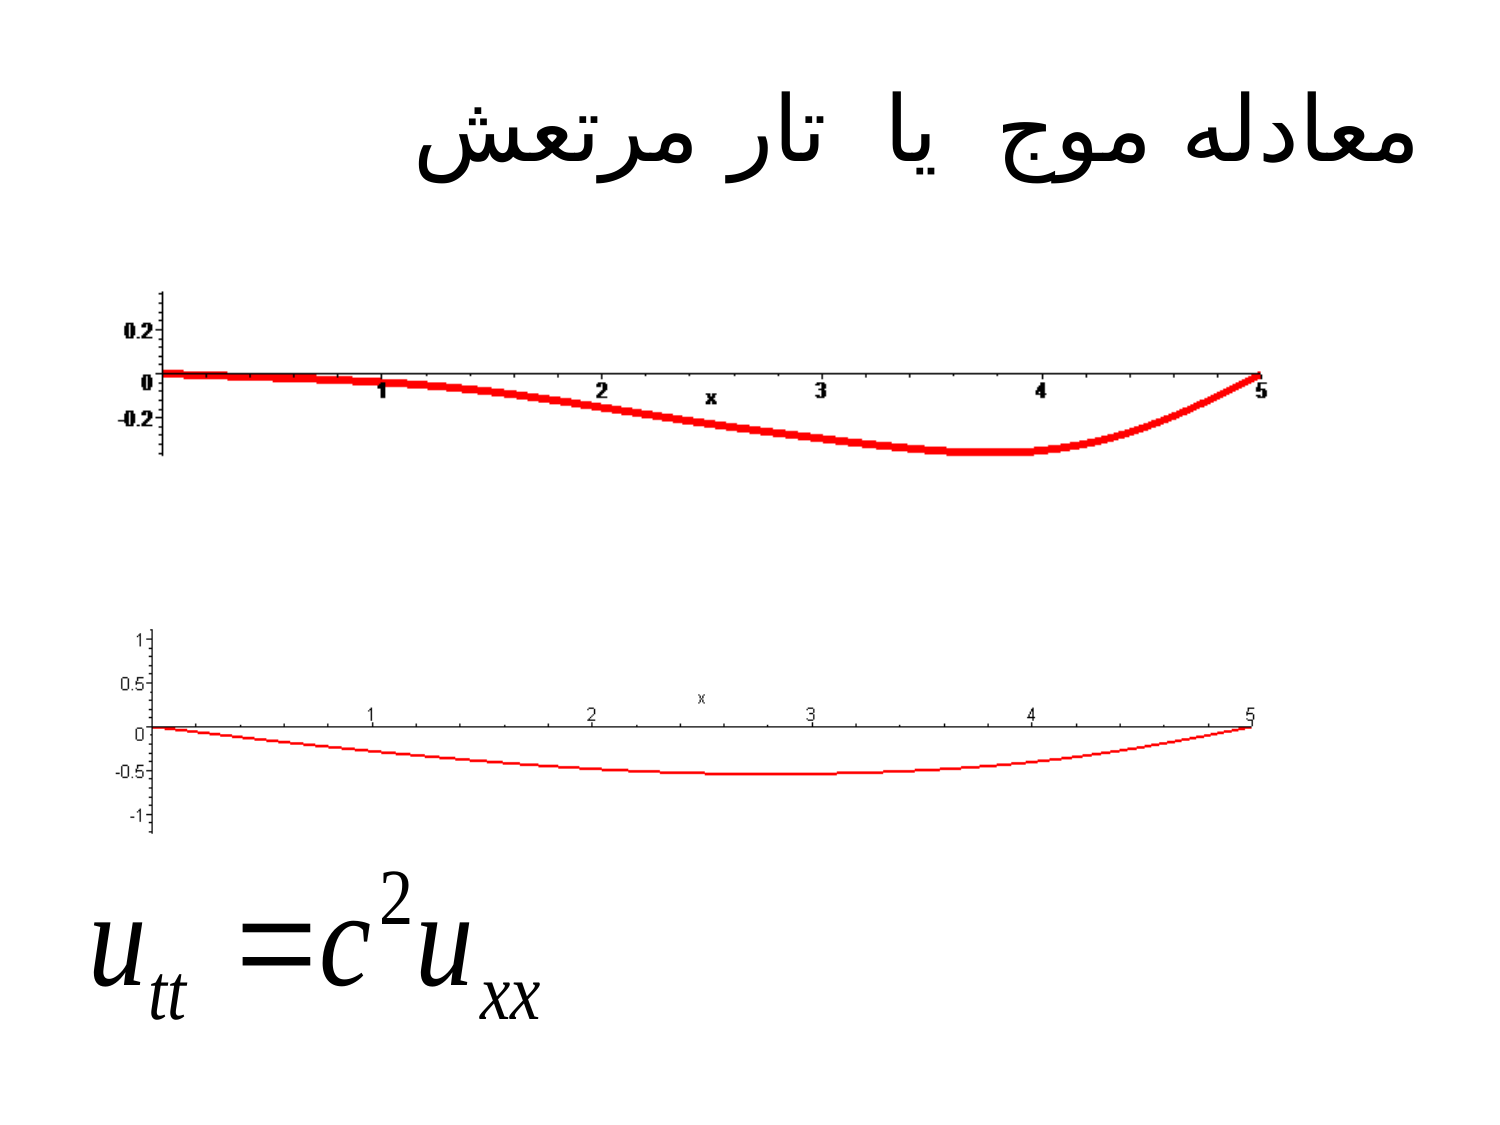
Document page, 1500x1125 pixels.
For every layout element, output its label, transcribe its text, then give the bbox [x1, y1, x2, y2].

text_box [74, 837, 563, 1054]
picture [112, 624, 1261, 838]
title معادله موج یا تار مرتعش [87, 62, 1438, 188]
picture [112, 287, 1276, 462]
